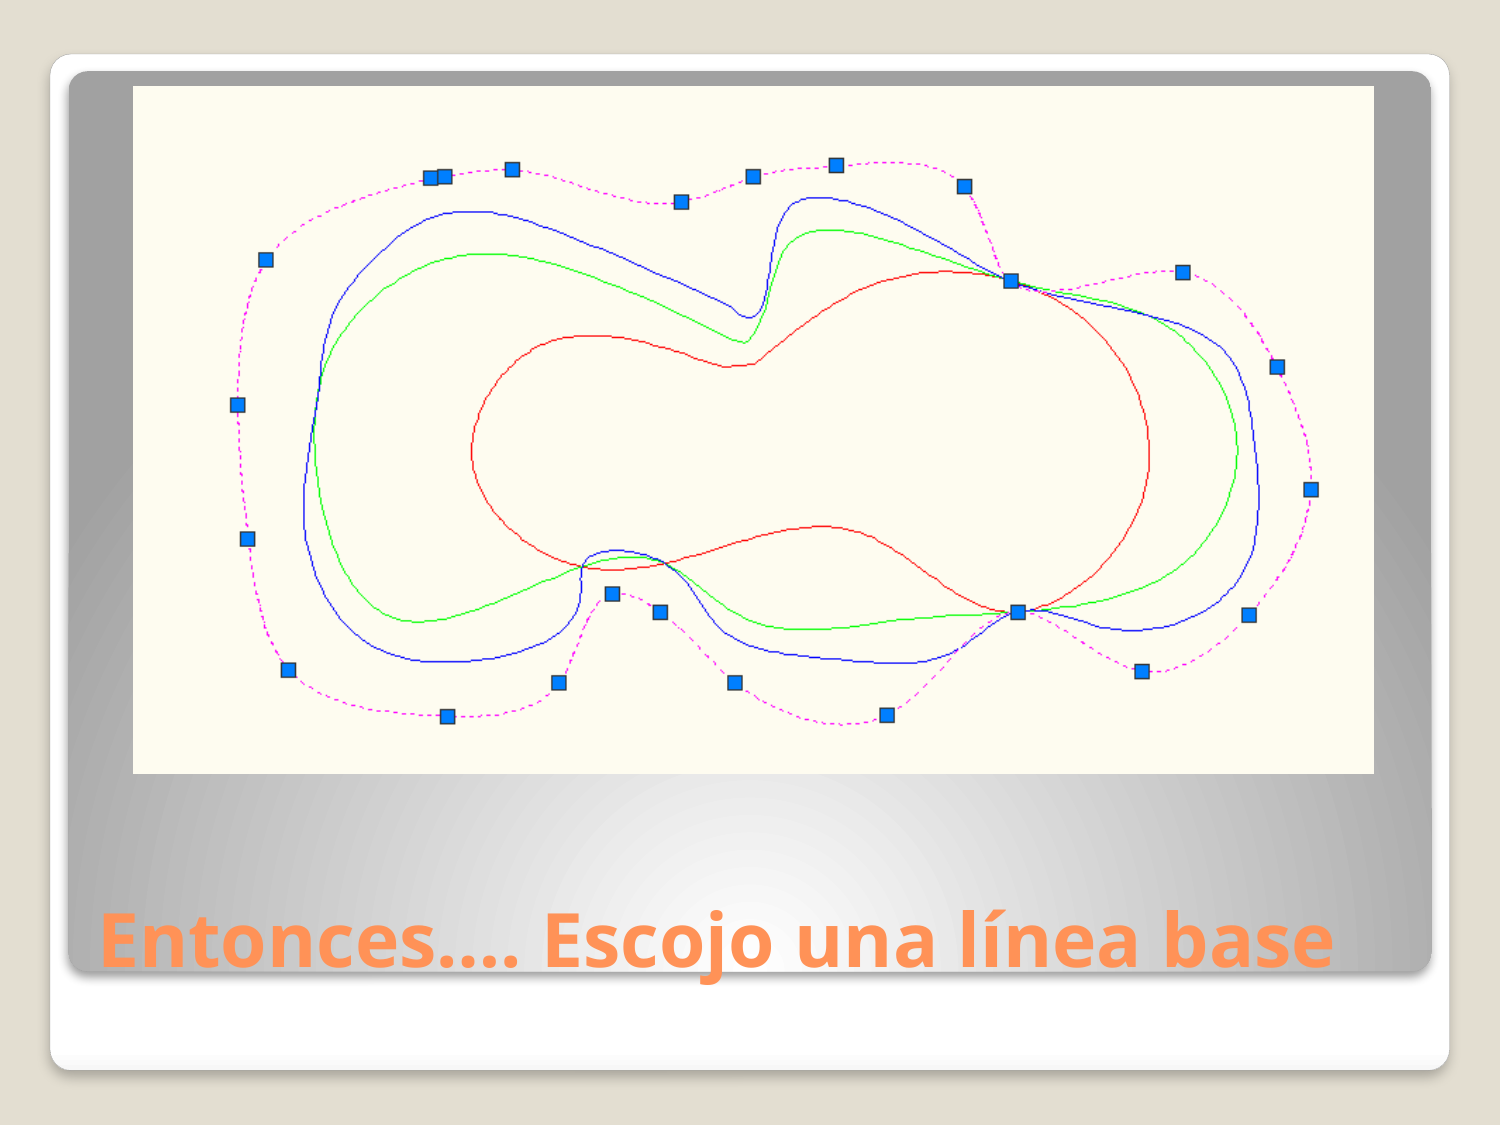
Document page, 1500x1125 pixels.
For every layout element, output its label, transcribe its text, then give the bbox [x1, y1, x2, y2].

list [133, 86, 1375, 775]
title Entonces…. Escojo una línea base [82, 817, 1425, 990]
